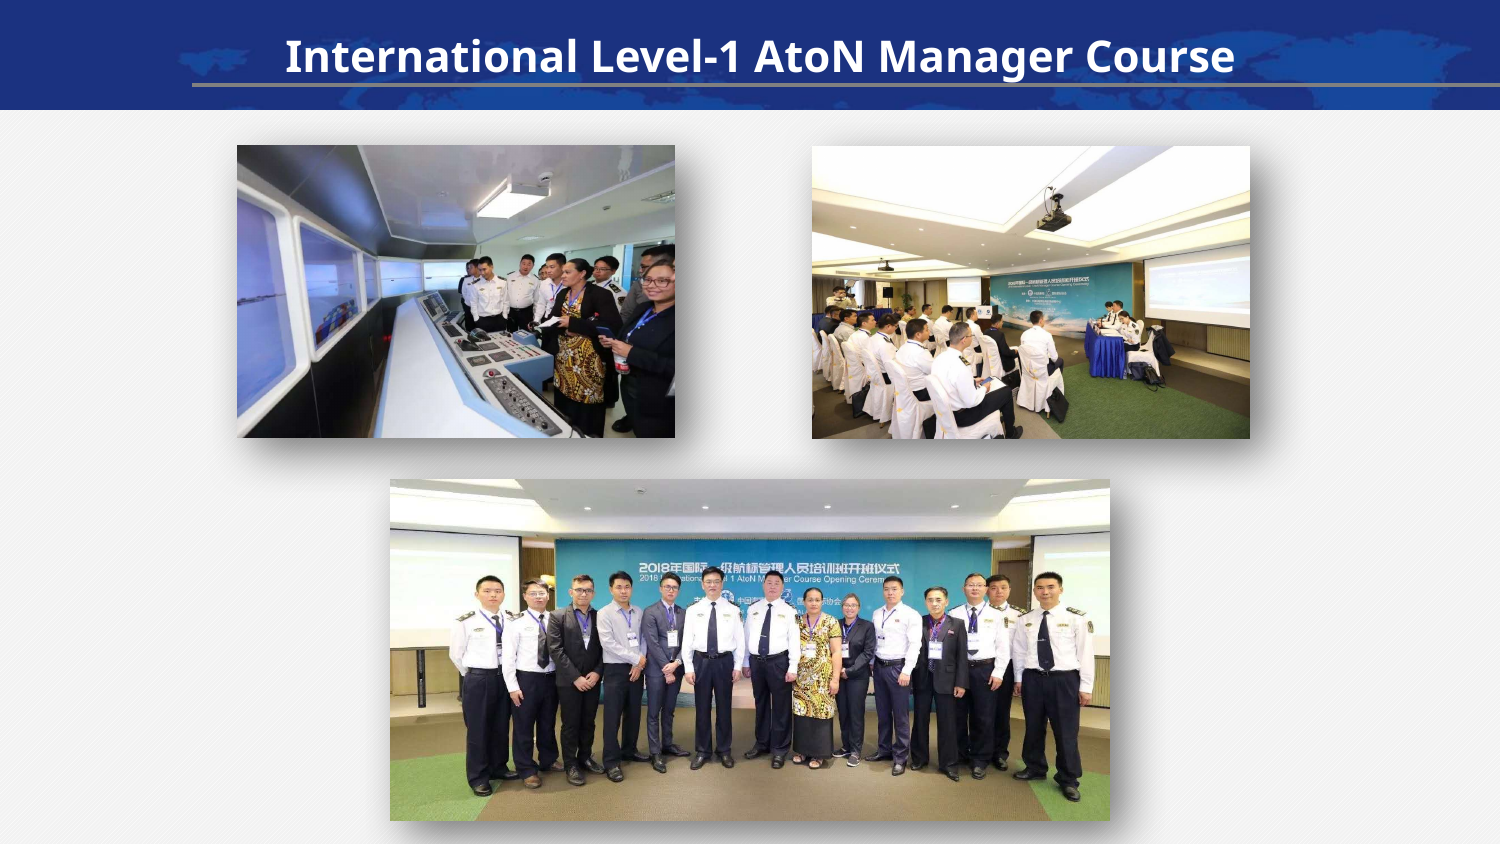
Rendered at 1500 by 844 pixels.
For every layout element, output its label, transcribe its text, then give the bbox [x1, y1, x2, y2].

picture [812, 146, 1251, 439]
picture [237, 145, 676, 438]
picture [390, 479, 1110, 821]
picture [0, 0, 1500, 110]
text_box International Level-1 AtoN Manager Course [209, 21, 1300, 89]
